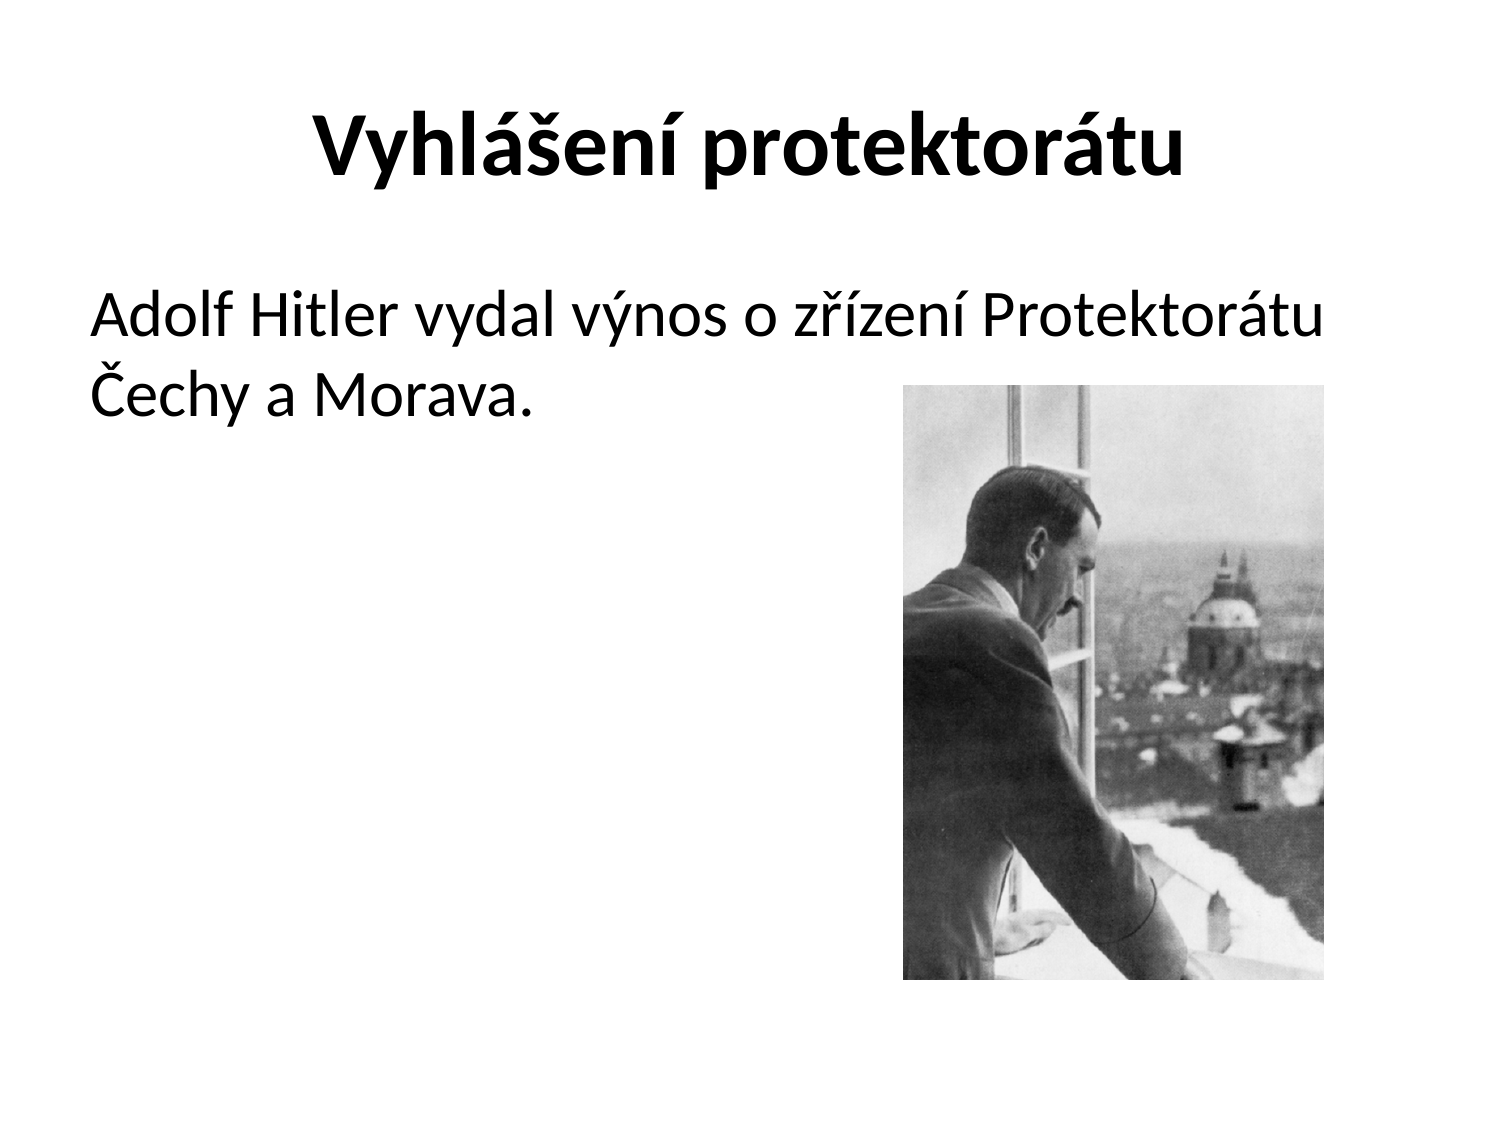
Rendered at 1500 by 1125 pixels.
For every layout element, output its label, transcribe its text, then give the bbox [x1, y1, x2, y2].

title Vyhlášení protektorátu [75, 45, 1425, 233]
list Adolf Hitler vydal výnos o zřízení Protektorátu Čechy a Morava. [75, 262, 1425, 1005]
picture [903, 385, 1324, 980]
